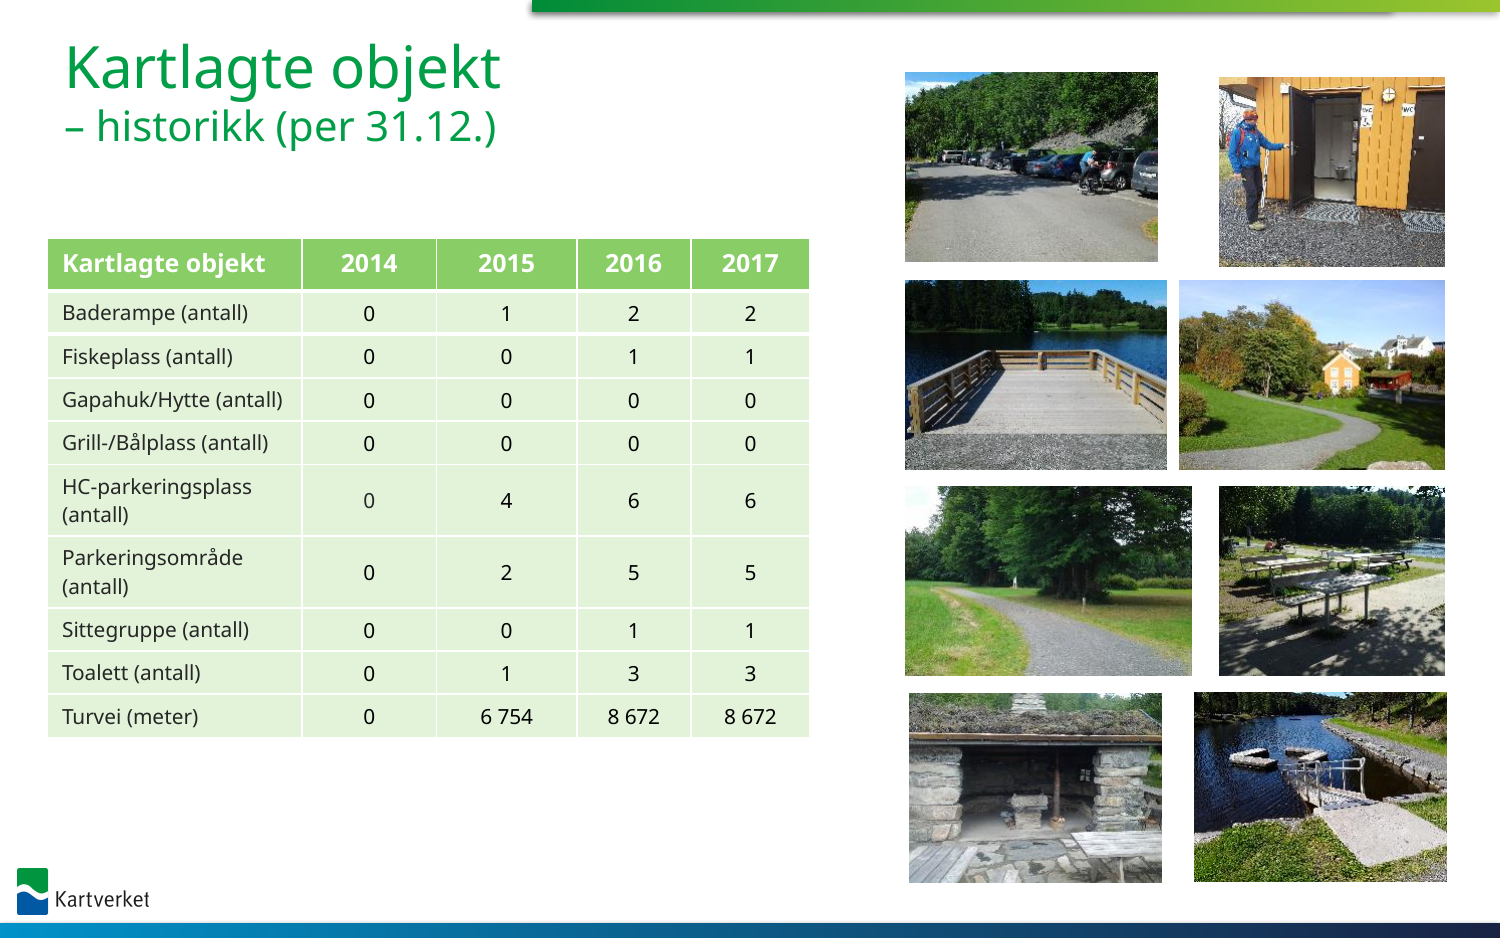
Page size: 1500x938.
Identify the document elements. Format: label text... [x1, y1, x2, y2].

table_cell 0 [692, 422, 809, 464]
table_cell 6 754 [437, 695, 576, 737]
table_cell 5 [692, 537, 809, 607]
table_cell 0 [578, 379, 690, 420]
table_cell 0 [437, 336, 576, 377]
table_cell 2 [578, 293, 690, 332]
table_header Kartlagte objekt [48, 239, 301, 289]
table_cell 0 [303, 422, 436, 464]
table_header 2017 [692, 239, 809, 289]
table_cell HC-parkeringsplass (antall) [48, 465, 301, 535]
table_cell 0 [303, 465, 436, 535]
table_cell Parkeringsområde (antall) [48, 537, 301, 607]
table_header 2016 [578, 239, 690, 289]
text_box Kartlagte objekt – historikk (per 31.12.) [49, 14, 1431, 158]
table_cell 0 [303, 293, 436, 332]
picture [905, 486, 1193, 676]
table_cell 0 [303, 695, 436, 737]
table_cell 1 [692, 609, 809, 650]
table_cell 1 [578, 609, 690, 650]
table_header 2015 [437, 239, 576, 289]
table_header 2014 [303, 239, 436, 289]
table_cell 0 [303, 379, 436, 420]
table_cell Grill-/Bålplass (antall) [48, 422, 301, 464]
table_cell 6 [578, 465, 690, 535]
table_cell 0 [437, 609, 576, 650]
table_cell 0 [303, 537, 436, 607]
table_cell Turvei (meter) [48, 695, 301, 737]
table_cell 0 [303, 652, 436, 693]
table_cell 6 [692, 465, 809, 535]
table_cell 3 [578, 652, 690, 693]
table_cell Gapahuk/Hytte (antall) [48, 379, 301, 420]
picture [1179, 280, 1445, 470]
table_cell Toalett (antall) [48, 652, 301, 693]
table_cell 8 672 [578, 695, 690, 737]
table_cell 5 [578, 537, 690, 607]
table_cell 0 [437, 422, 576, 464]
table_cell Baderampe (antall) [48, 293, 301, 332]
table_cell 0 [303, 609, 436, 650]
table_cell Fiskeplass (antall) [48, 336, 301, 377]
table_cell 2 [437, 537, 576, 607]
table_cell 2 [692, 293, 809, 332]
table_cell 8 672 [692, 695, 809, 737]
table_cell 1 [437, 652, 576, 693]
table_cell 0 [303, 336, 436, 377]
table_cell 1 [578, 336, 690, 377]
picture [909, 693, 1163, 884]
table_cell 1 [692, 336, 809, 377]
table_cell 0 [578, 422, 690, 464]
picture [905, 72, 1158, 262]
table_cell 4 [437, 465, 576, 535]
table_cell 0 [692, 379, 809, 420]
table_cell 0 [437, 379, 576, 420]
picture [1194, 692, 1448, 882]
table_cell 1 [437, 293, 576, 332]
table_cell 3 [692, 652, 809, 693]
picture [1219, 486, 1445, 676]
picture [905, 280, 1167, 470]
table_cell Sittegruppe (antall) [48, 609, 301, 650]
picture [1219, 77, 1445, 267]
